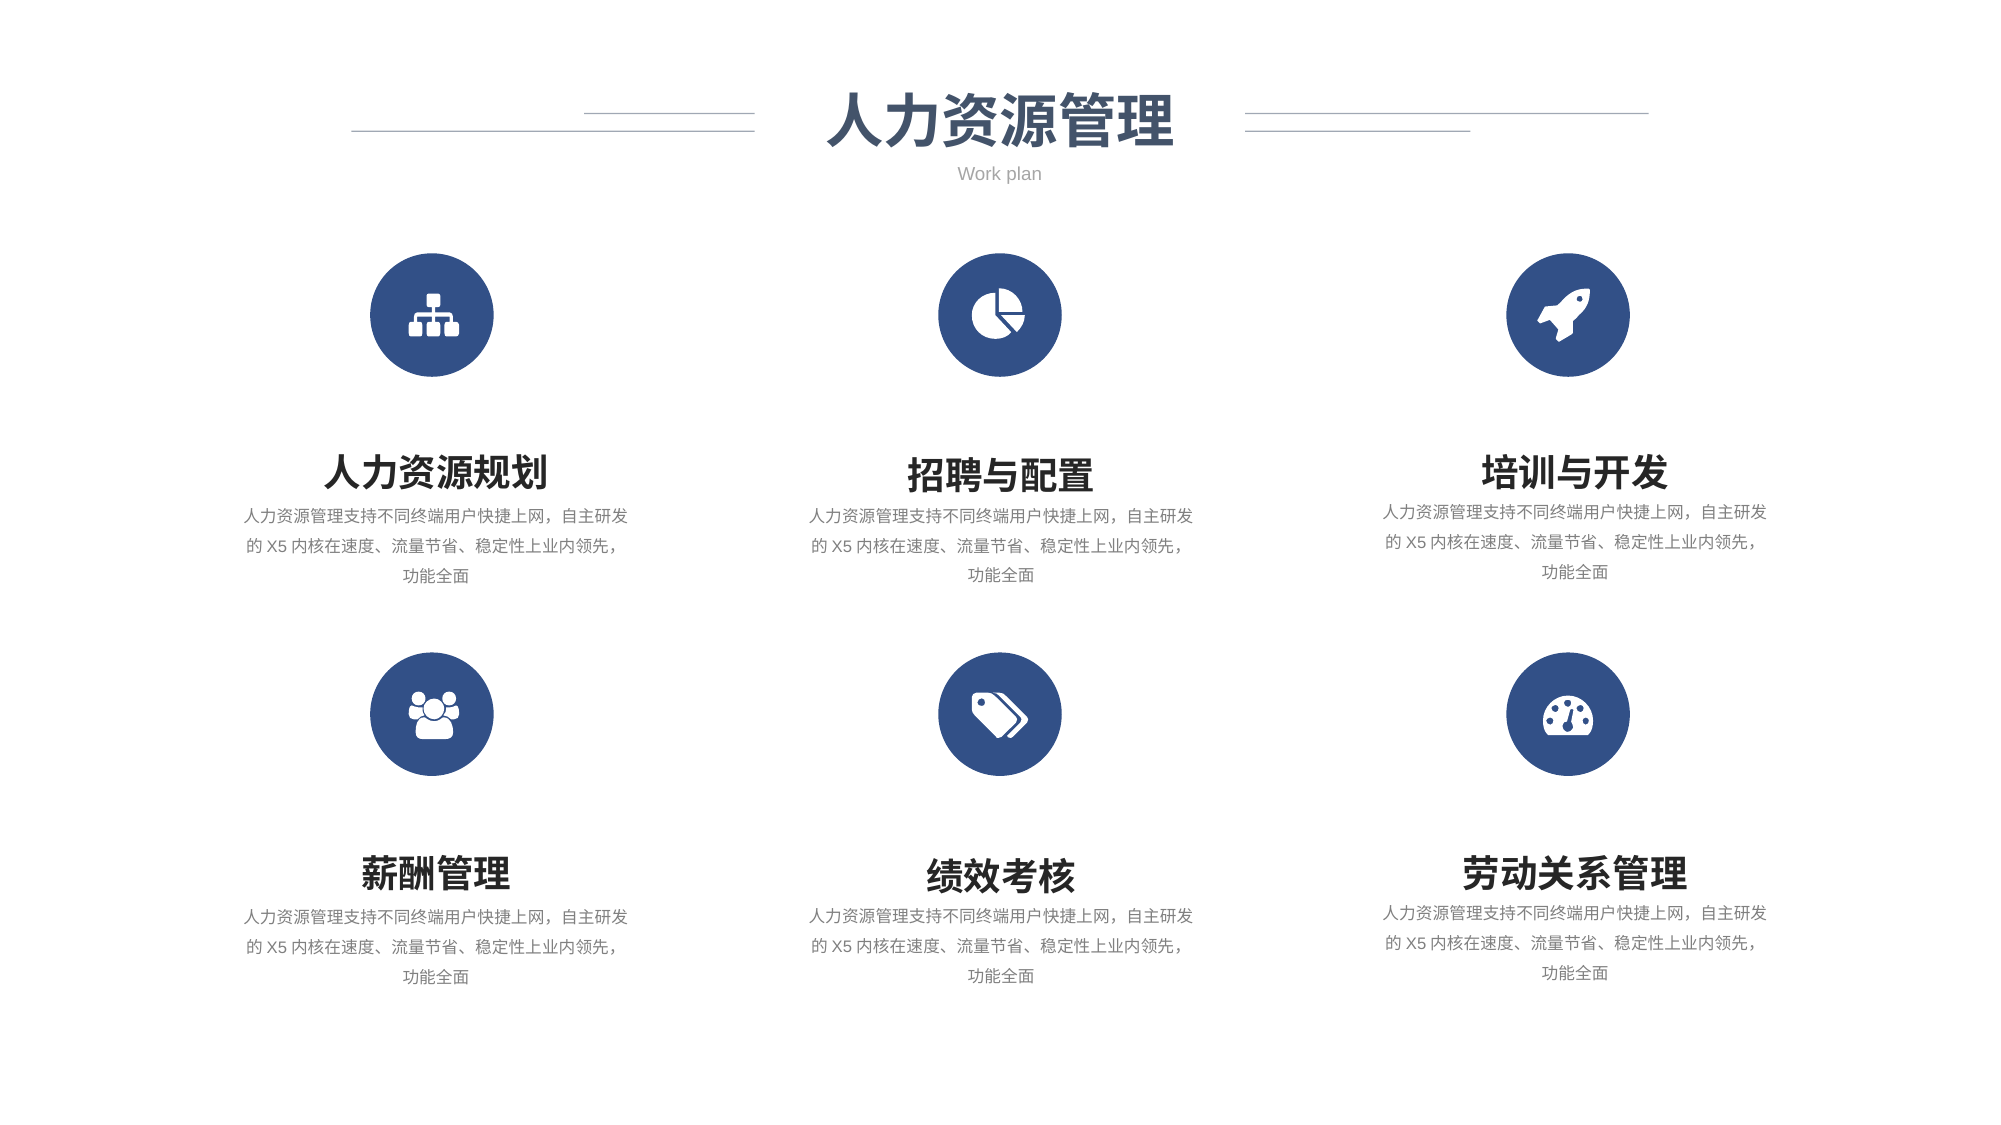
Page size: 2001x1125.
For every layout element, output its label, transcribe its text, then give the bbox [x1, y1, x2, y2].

text_box 人力资源管理支持不同终端用户快捷上网，自主研发的X5内核在速度、流量节省、稳定性上业内领先，功能全面 [1363, 484, 1787, 590]
text_box Work plan [827, 162, 1173, 192]
text_box 人力资源管理 [775, 76, 1225, 113]
text_box [1505, 651, 1631, 777]
text_box [971, 692, 1029, 738]
text_box [1537, 288, 1590, 342]
text_box [971, 292, 1012, 339]
text_box 人力资源管理支持不同终端用户快捷上网，自主研发的X5内核在速度、流量节省、稳定性上业内领先，功能全面 [224, 889, 648, 994]
text_box [1542, 695, 1594, 736]
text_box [351, 113, 1649, 132]
text_box [369, 651, 495, 777]
text_box [408, 691, 460, 740]
text_box [937, 252, 1063, 378]
text_box 培训与开发 [1407, 418, 1743, 484]
text_box 人力资源管理支持不同终端用户快捷上网，自主研发的X5内核在速度、流量节省、稳定性上业内领先，功能全面 [224, 488, 648, 593]
text_box 招聘与配置 [833, 422, 1169, 488]
text_box 薪酬管理 [268, 819, 605, 889]
text_box 人力资源规划 [268, 419, 605, 488]
text_box [369, 252, 495, 378]
text_box 劳动关系管理 [1407, 819, 1743, 885]
text_box 人力资源管理 [775, 132, 1225, 162]
text_box [1505, 252, 1631, 378]
text_box [998, 288, 1023, 312]
text_box 人力资源管理支持不同终端用户快捷上网，自主研发的X5内核在速度、流量节省、稳定性上业内领先，功能全面 [789, 488, 1213, 593]
text_box 绩效考核 [833, 822, 1169, 888]
text_box [408, 293, 460, 337]
text_box [1001, 315, 1025, 333]
text_box 人力资源管理支持不同终端用户快捷上网，自主研发的X5内核在速度、流量节省、稳定性上业内领先，功能全面 [789, 888, 1213, 994]
text_box [937, 651, 1063, 777]
text_box 人力资源管理支持不同终端用户快捷上网，自主研发的X5内核在速度、流量节省、稳定性上业内领先，功能全面 [1363, 885, 1787, 991]
